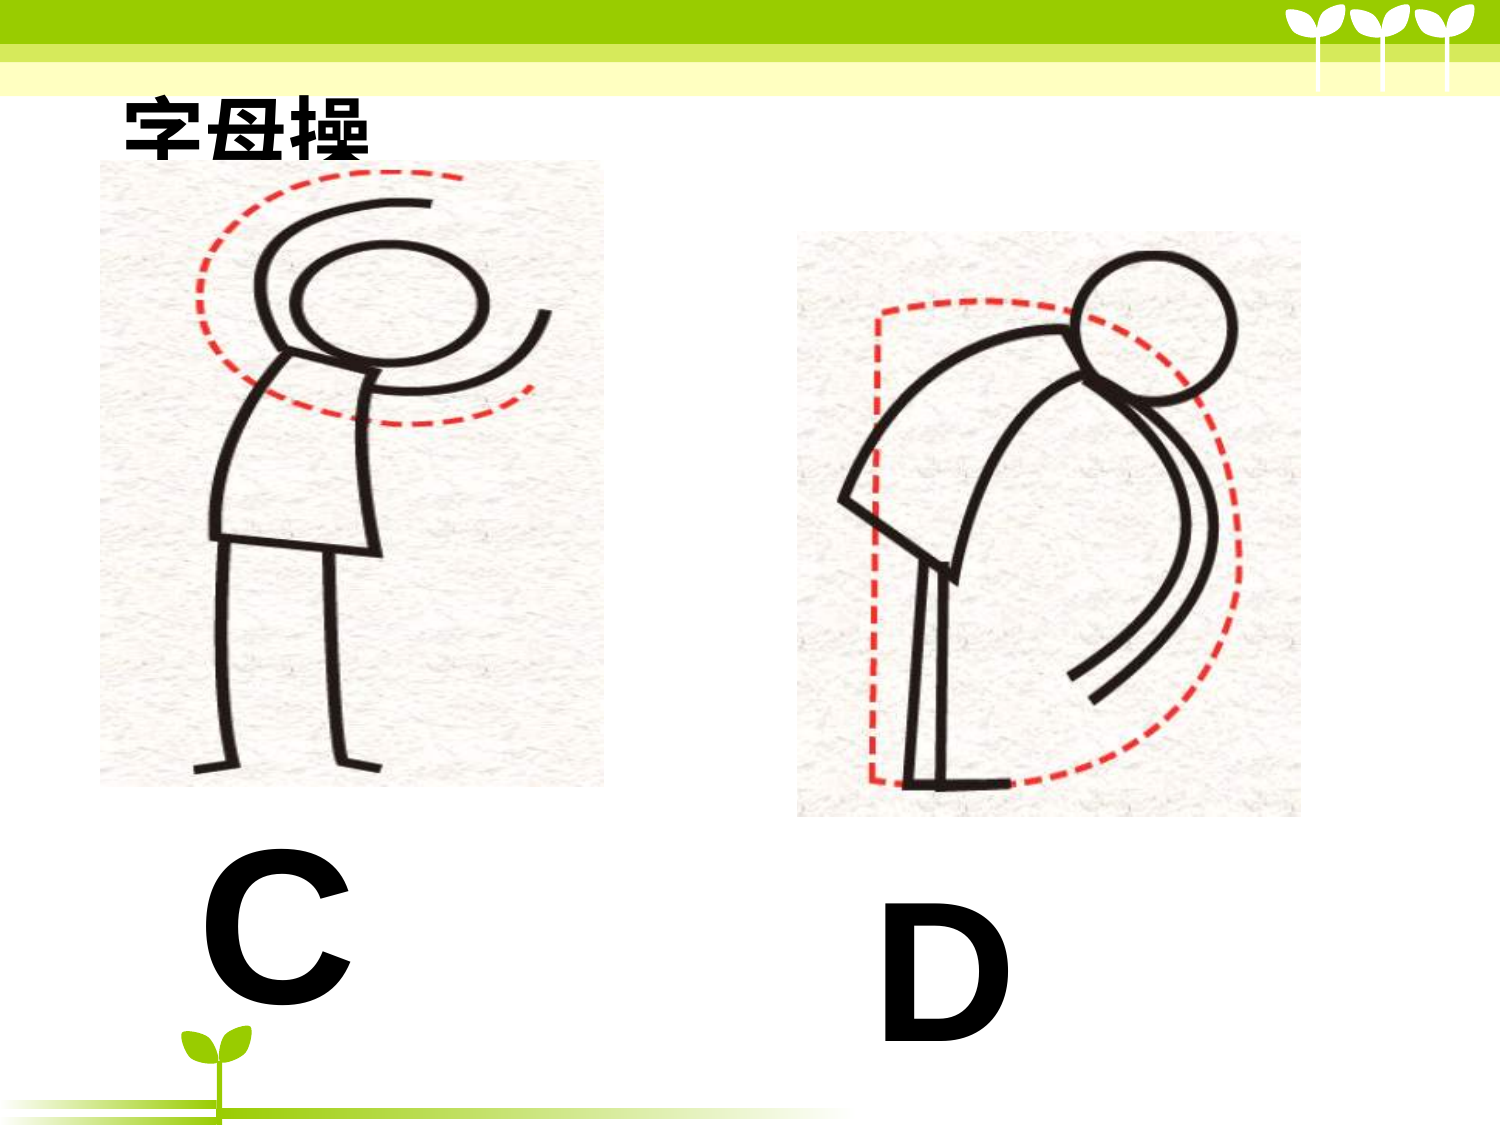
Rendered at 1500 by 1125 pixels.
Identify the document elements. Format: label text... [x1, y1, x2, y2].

title 字母操 [0, 0, 494, 191]
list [100, 160, 604, 788]
text_box D [857, 834, 1032, 1089]
text_box C [183, 795, 373, 1055]
picture [796, 231, 1301, 818]
